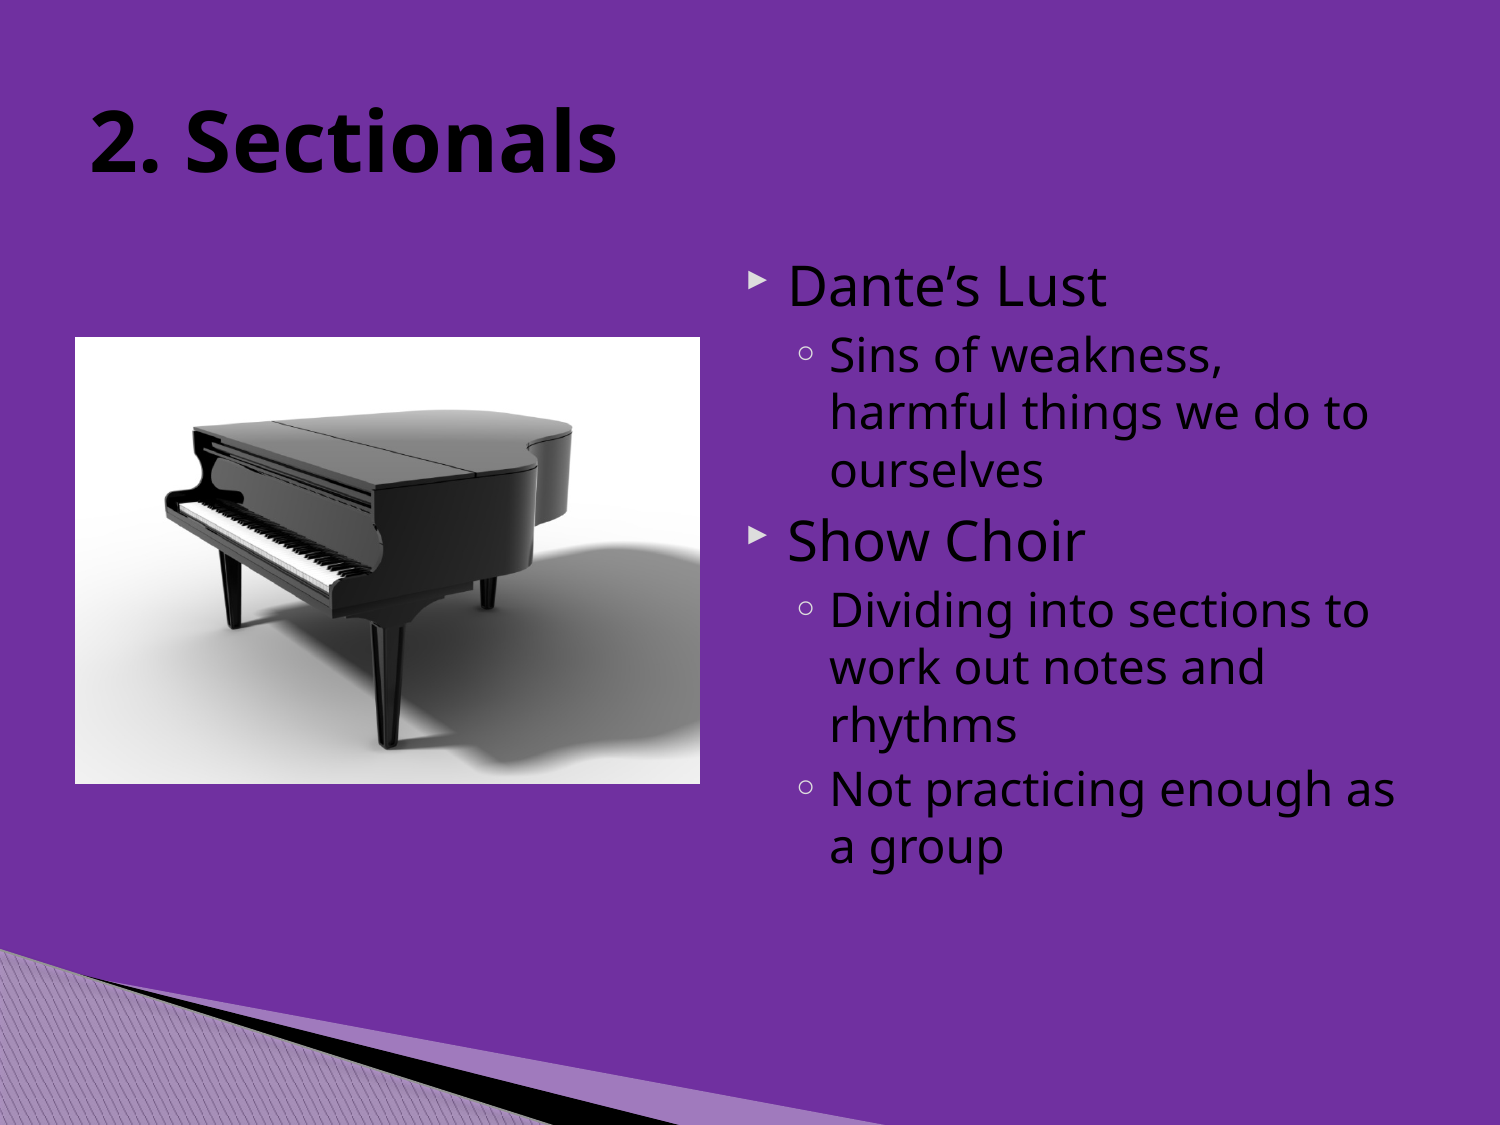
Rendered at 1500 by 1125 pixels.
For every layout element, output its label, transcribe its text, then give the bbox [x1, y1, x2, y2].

title 2. Sectionals [75, 45, 1425, 233]
picture [74, 337, 701, 785]
list Dante’s Lust Sins of weakness, harmful things we do to ourselves Show Choir Dividing into sections to work out notes and rhythms Not practicing enough as a group [712, 243, 1425, 1025]
